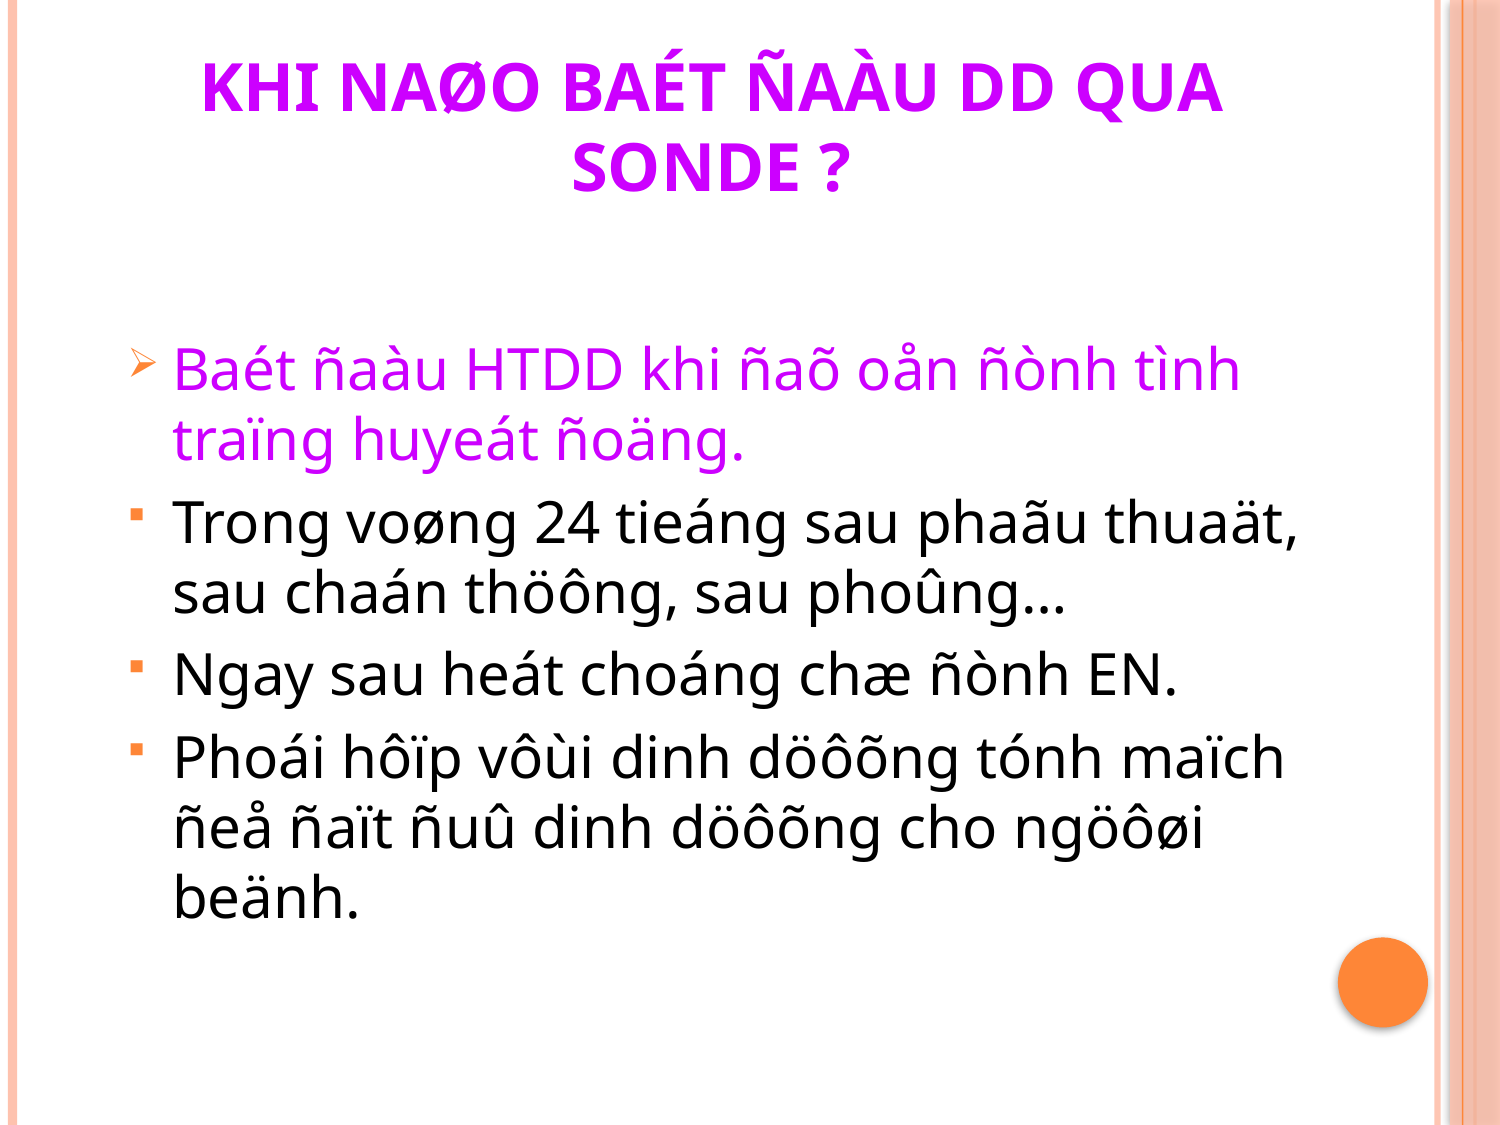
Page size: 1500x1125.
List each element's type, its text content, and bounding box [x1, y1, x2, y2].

title Khi naøo baét ñaàu DD qua sonde ? [147, 62, 1275, 213]
list Baét ñaàu HTDD khi ñaõ oån ñònh tình traïng huyeát ñoäng. Trong voøng 24 tieáng sau phaãu thuaät, sau chaán thöông, sau phoûng… Ngay sau heát choáng chæ ñònh EN. Phoái hôïp vôùi dinh döôõng tónh maïch ñeå ñaït ñuû dinh döôõng cho ngöôøi beänh. [112, 324, 1388, 1055]
